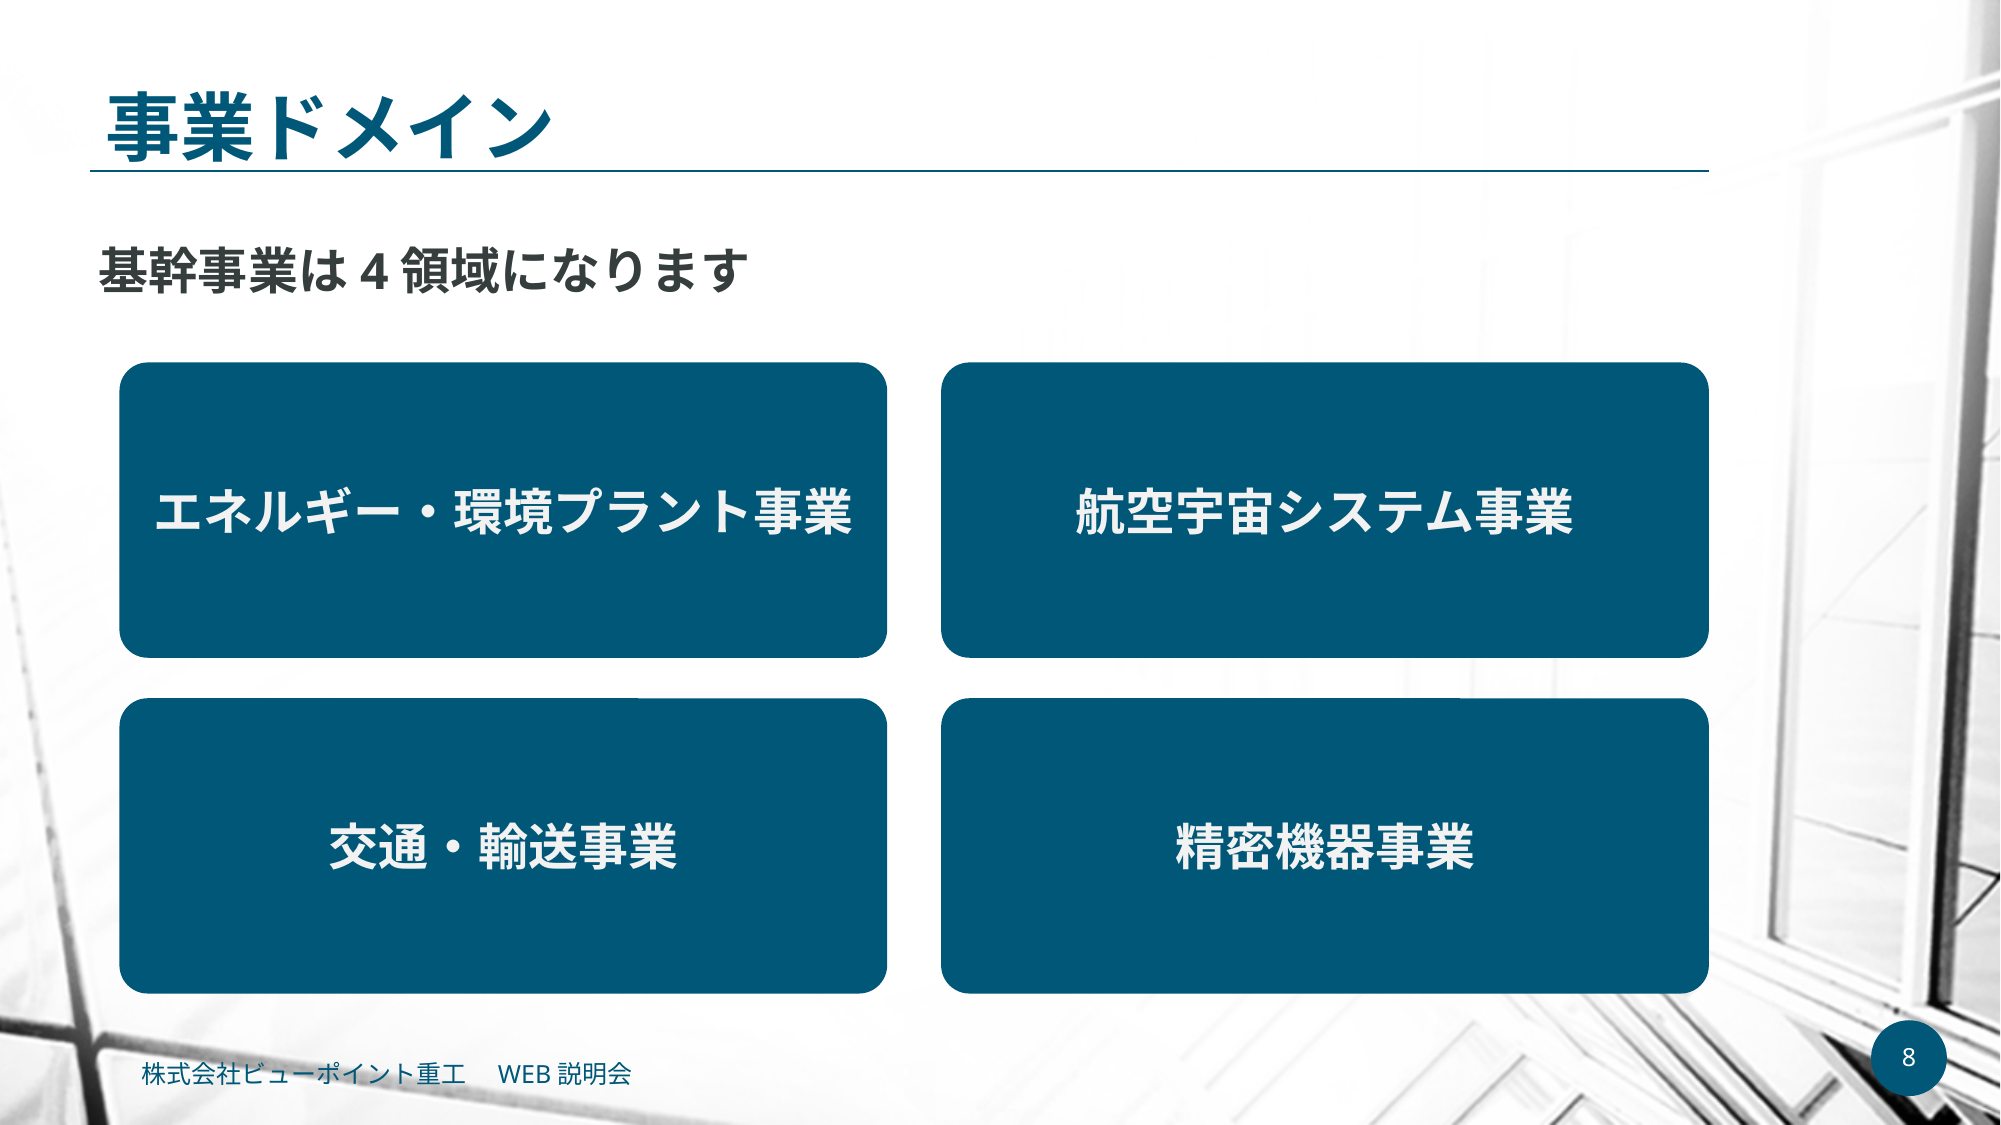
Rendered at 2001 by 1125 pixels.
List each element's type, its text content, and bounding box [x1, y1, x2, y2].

picture [0, 0, 2001, 1125]
text_box 航空宇宙システム事業 [939, 360, 1711, 660]
text_box エネルギー・環境プラント事業 [117, 360, 889, 660]
text_box 交通・輸送事業 [117, 696, 889, 996]
text_box 基幹事業は4領域になります [83, 232, 766, 307]
text_box 精密機器事業 [939, 696, 1711, 996]
title 事業ドメイン [90, 90, 1709, 178]
